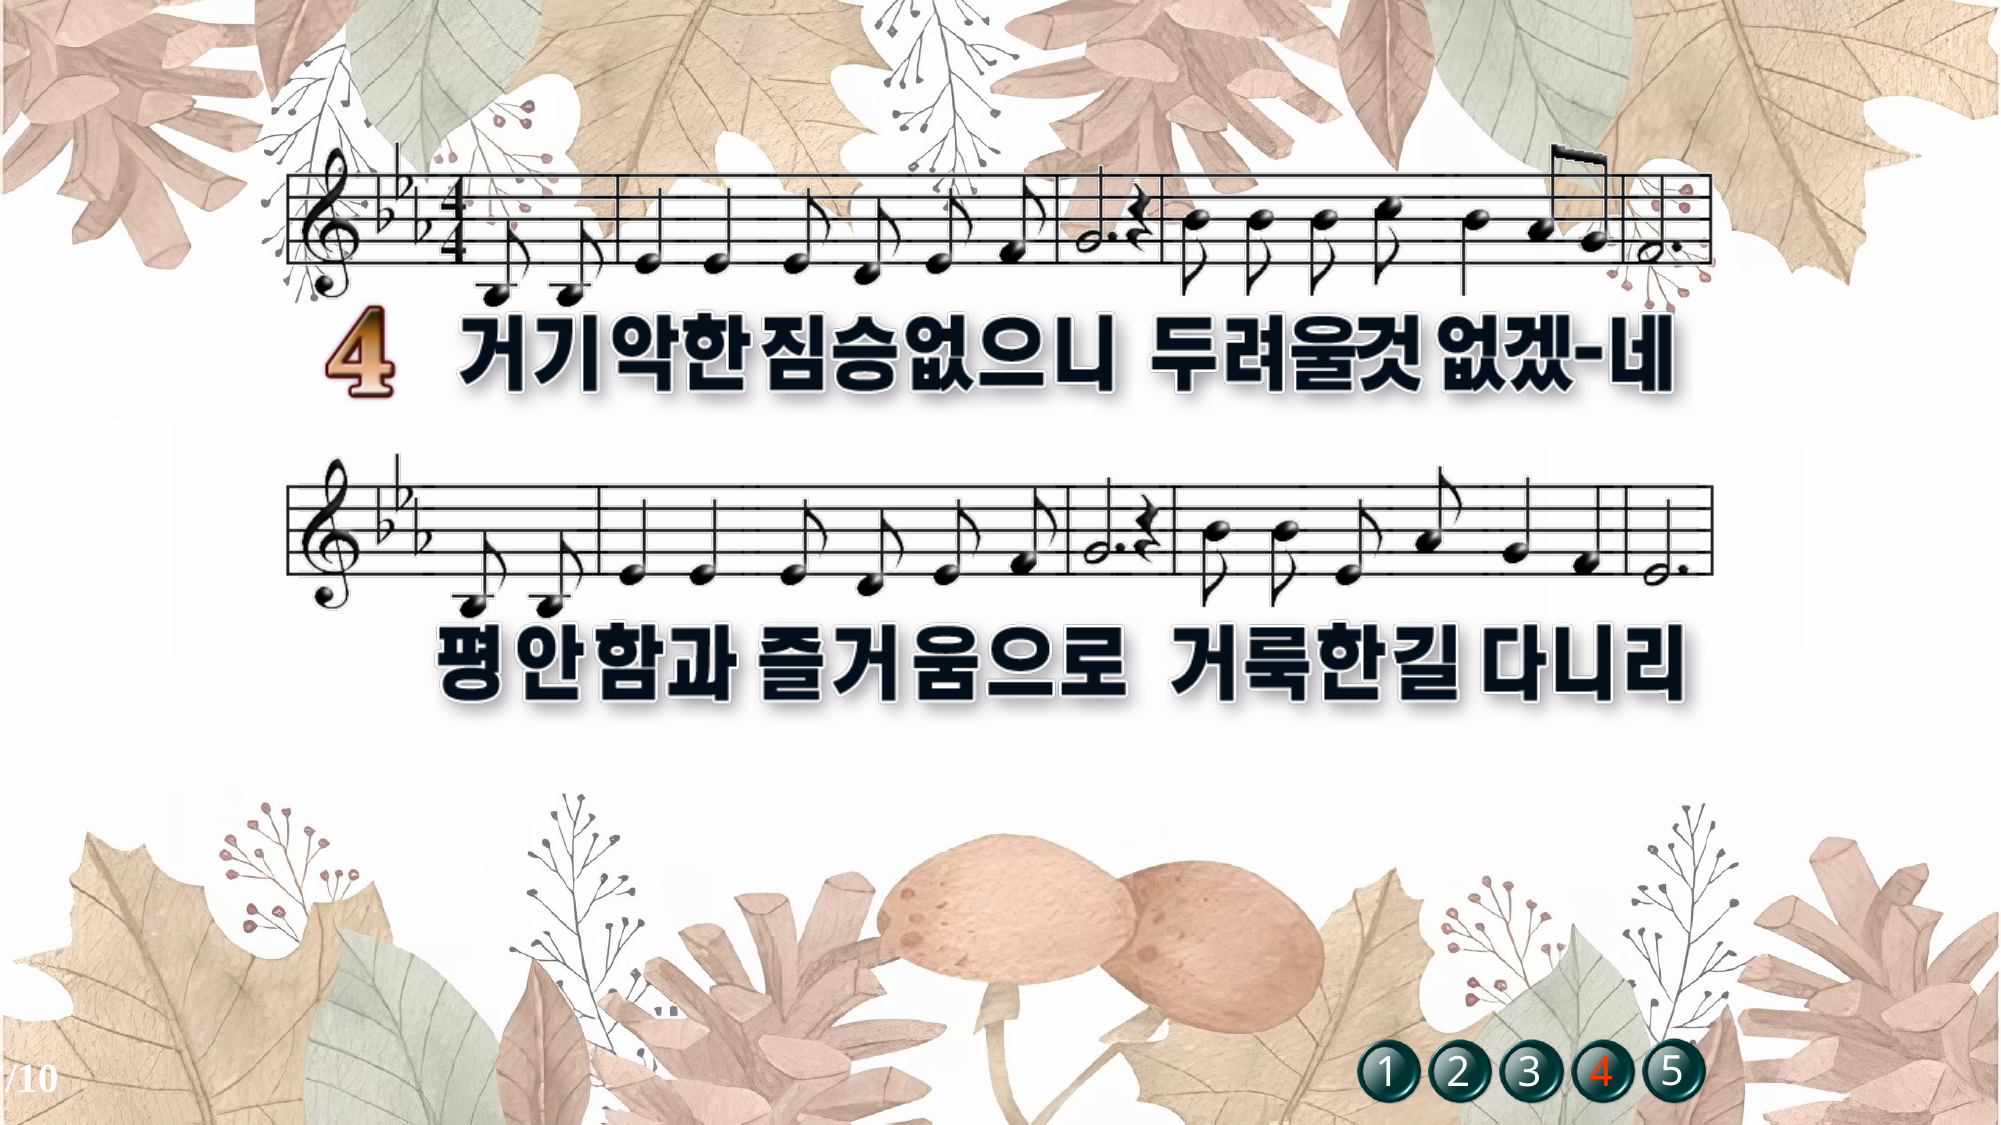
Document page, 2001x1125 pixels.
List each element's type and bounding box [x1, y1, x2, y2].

text_box [1639, 1034, 1709, 1106]
text_box [1496, 1035, 1567, 1106]
text_box [1425, 1035, 1496, 1106]
text_box [1568, 1035, 1638, 1106]
picture [0, 0, 2001, 1125]
text_box [1354, 1035, 1424, 1106]
